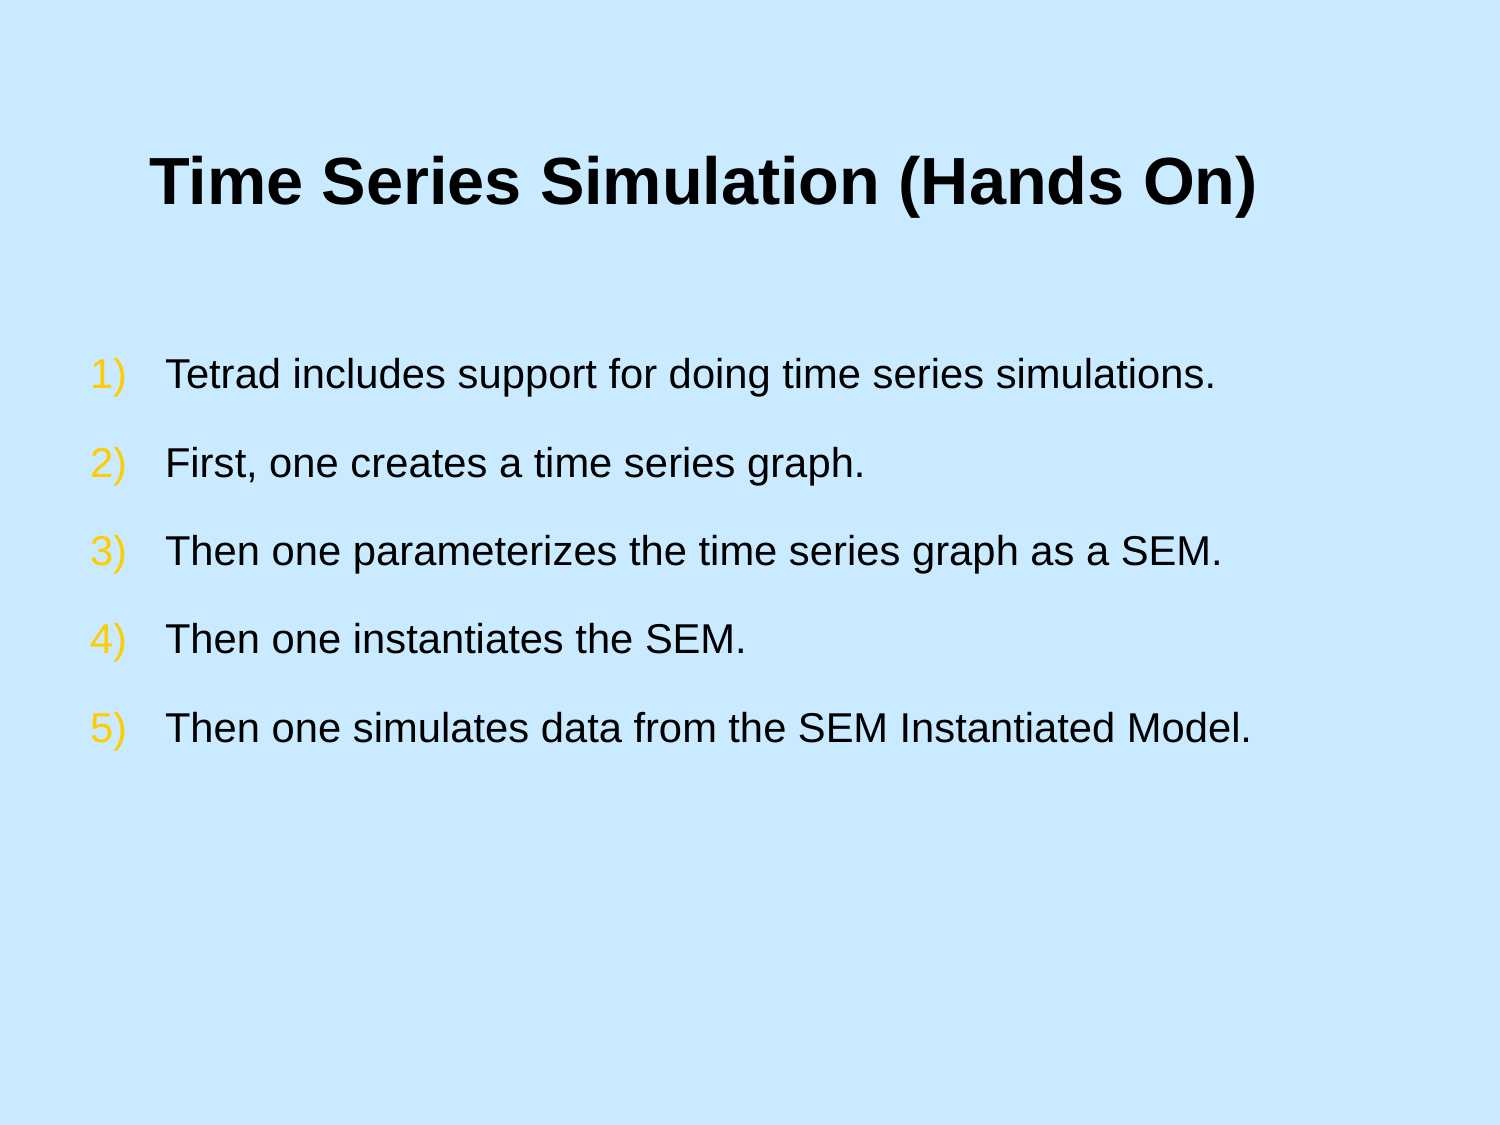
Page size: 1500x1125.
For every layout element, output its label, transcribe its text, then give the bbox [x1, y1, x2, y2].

list Tetrad includes support for doing time series simulations. First, one creates a time series graph. Then one parameterizes the time series graph as a SEM. Then one instantiates the SEM. Then one simulates data from the SEM Instantiated Model. [74, 309, 1417, 994]
title Time Series Simulation (Hands On) [66, 37, 1342, 226]
